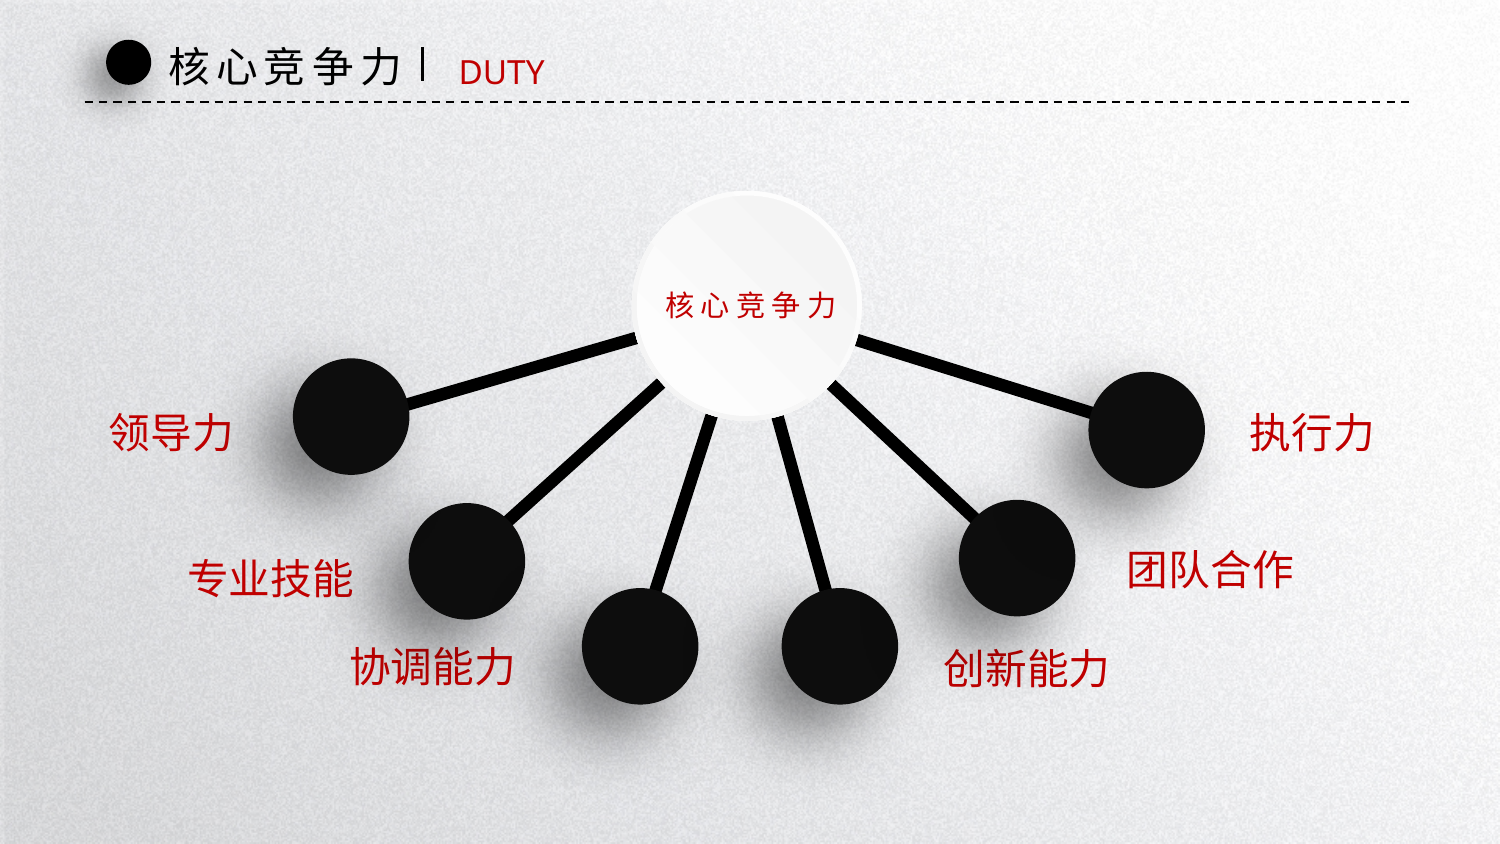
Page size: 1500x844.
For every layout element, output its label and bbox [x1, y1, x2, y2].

text_box [746, 438, 1018, 559]
text_box [350, 305, 465, 422]
picture [0, 0, 1500, 844]
text_box [631, 190, 863, 422]
text_box [746, 305, 1147, 431]
text_box [746, 566, 842, 647]
text_box [466, 305, 634, 559]
text_box [639, 430, 741, 639]
